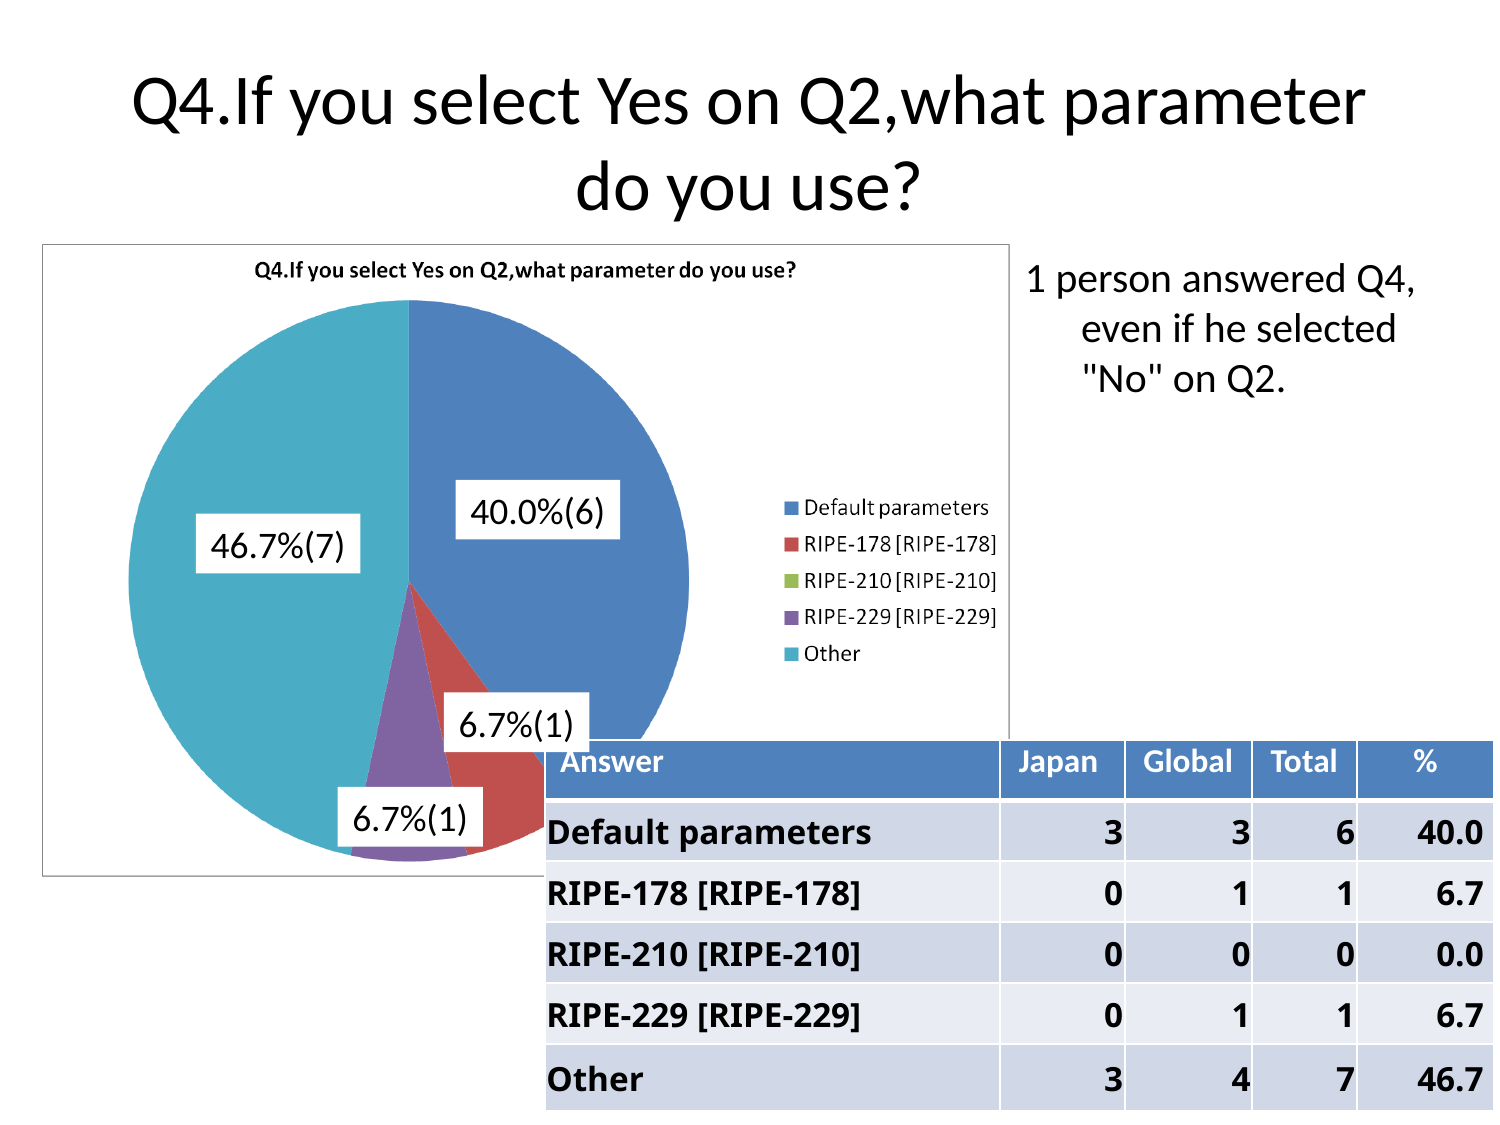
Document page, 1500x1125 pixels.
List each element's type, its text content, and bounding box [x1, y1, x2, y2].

table_cell 0 [1001, 984, 1124, 1043]
table_cell 6 [1253, 803, 1356, 860]
table_cell 7 [1253, 1045, 1356, 1110]
table_cell 4 [1126, 1045, 1251, 1110]
table_cell RIPE-210 [RIPE-210] [546, 923, 999, 982]
list 1 person answered Q4, even if he selected "No" on Q2. [1012, 243, 1465, 516]
table_cell 0 [1001, 923, 1124, 982]
table_header Total [1253, 741, 1356, 798]
title Q4.If you select Yes on Q2,what parameter do you use? [75, 45, 1425, 233]
table_cell 6.7 [1358, 984, 1493, 1043]
table_cell 6.7 [1358, 862, 1493, 921]
table_cell 0 [1253, 923, 1356, 982]
table_cell 40.0 [1358, 803, 1493, 860]
table_cell 0.0 [1358, 923, 1493, 982]
table_cell RIPE-178 [RIPE-178] [546, 886, 999, 921]
table_header Japan [1015, 741, 1124, 798]
table_cell 1 [1126, 862, 1251, 921]
table_cell 0 [1126, 923, 1251, 982]
table_cell 46.7 [1358, 1045, 1493, 1110]
picture [40, 243, 1011, 877]
table_cell 1 [1253, 984, 1356, 1043]
table_header Global [1126, 741, 1251, 798]
table_cell 0 [1001, 862, 1124, 921]
table_cell 3 [1001, 1045, 1124, 1110]
table_cell Other [546, 1045, 999, 1110]
table_cell 3 [1015, 803, 1124, 860]
table_cell RIPE-229 [RIPE-229] [546, 984, 999, 1043]
table_cell 1 [1253, 862, 1356, 921]
table_header % [1358, 741, 1493, 798]
table_cell 3 [1126, 803, 1251, 860]
table_cell 1 [1126, 984, 1251, 1043]
